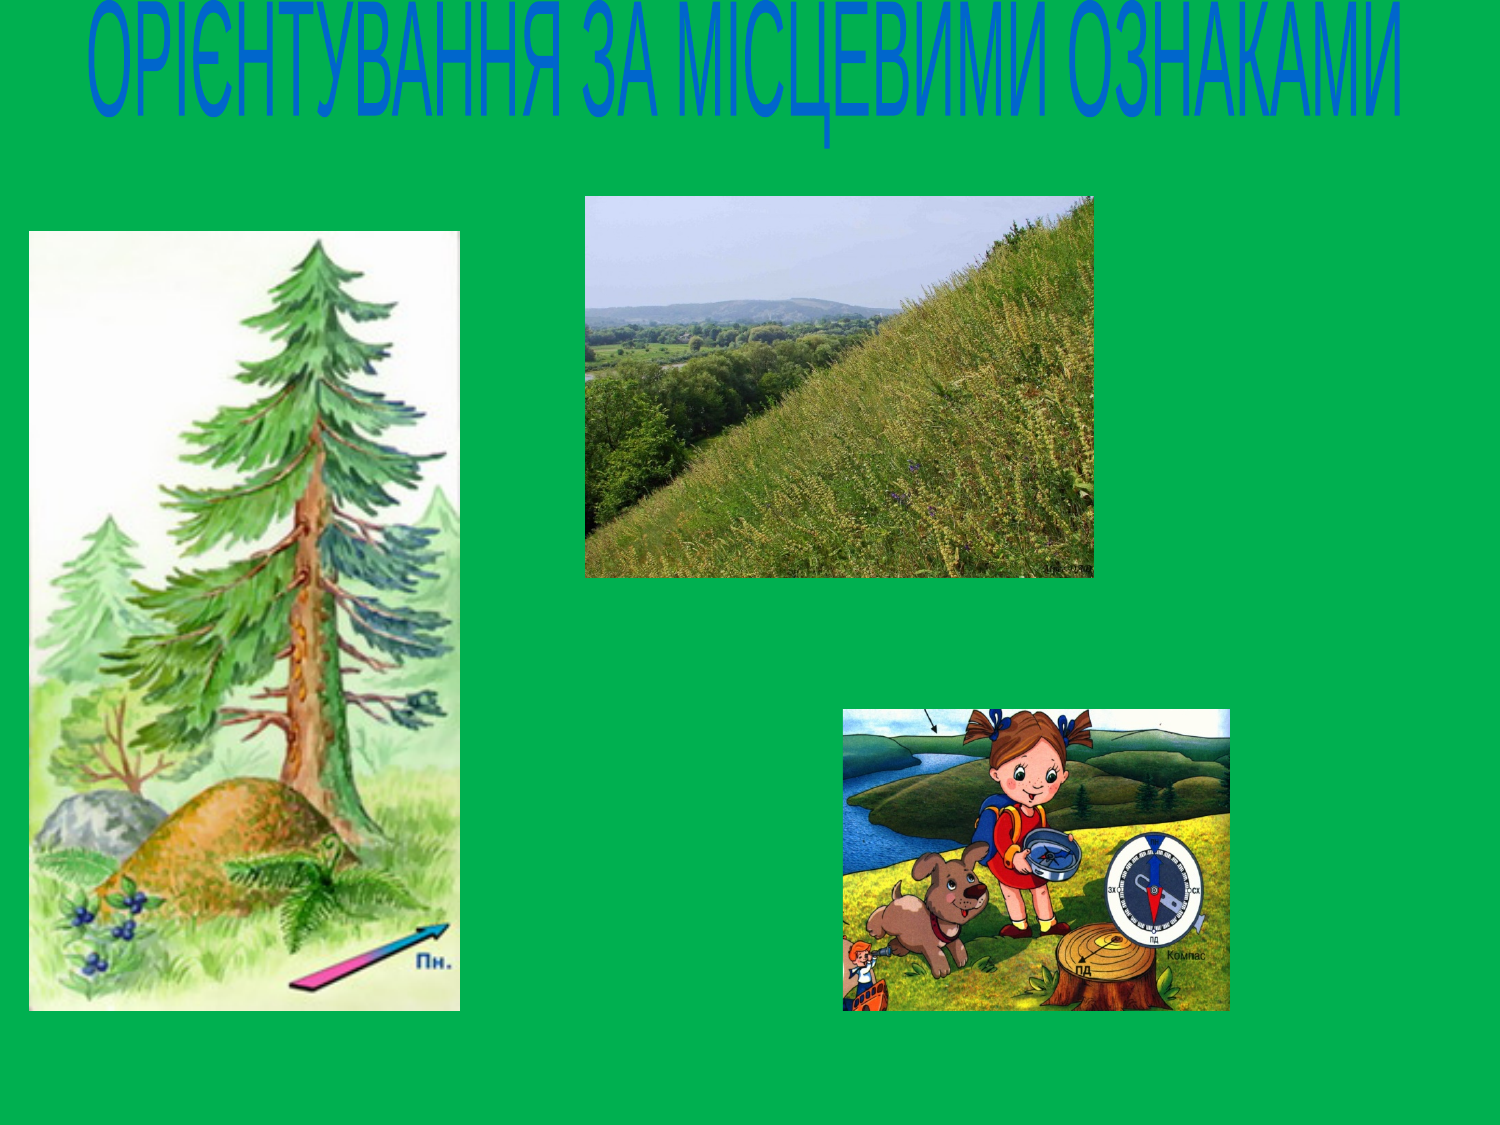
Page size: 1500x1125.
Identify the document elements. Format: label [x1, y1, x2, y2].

picture [29, 231, 461, 1011]
picture [585, 196, 1095, 578]
picture [842, 709, 1231, 1011]
